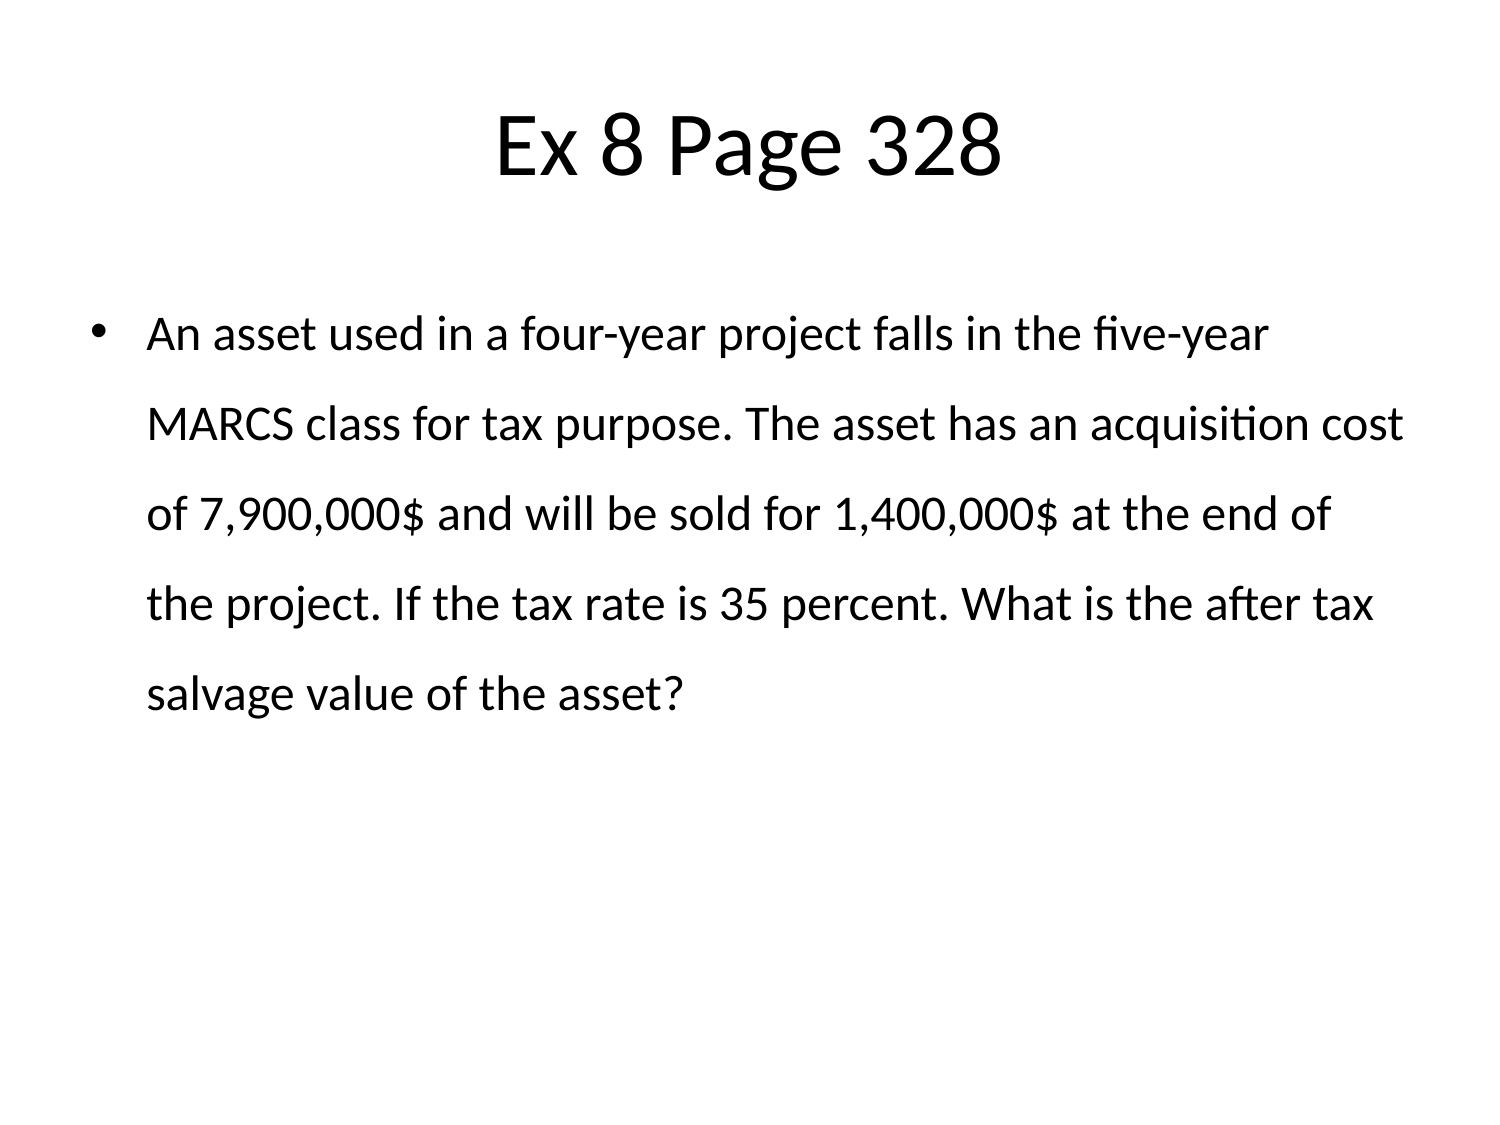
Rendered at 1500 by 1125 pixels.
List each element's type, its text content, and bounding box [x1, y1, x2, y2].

list An asset used in a four-year project falls in the five-year MARCS class for tax purpose. The asset has an acquisition cost of 7,900,000$ and will be sold for 1,400,000$ at the end of the project. If the tax rate is 35 percent. What is the after tax salvage value of the asset? [75, 262, 1425, 1005]
title Ex 8 Page 328 [75, 45, 1425, 233]
